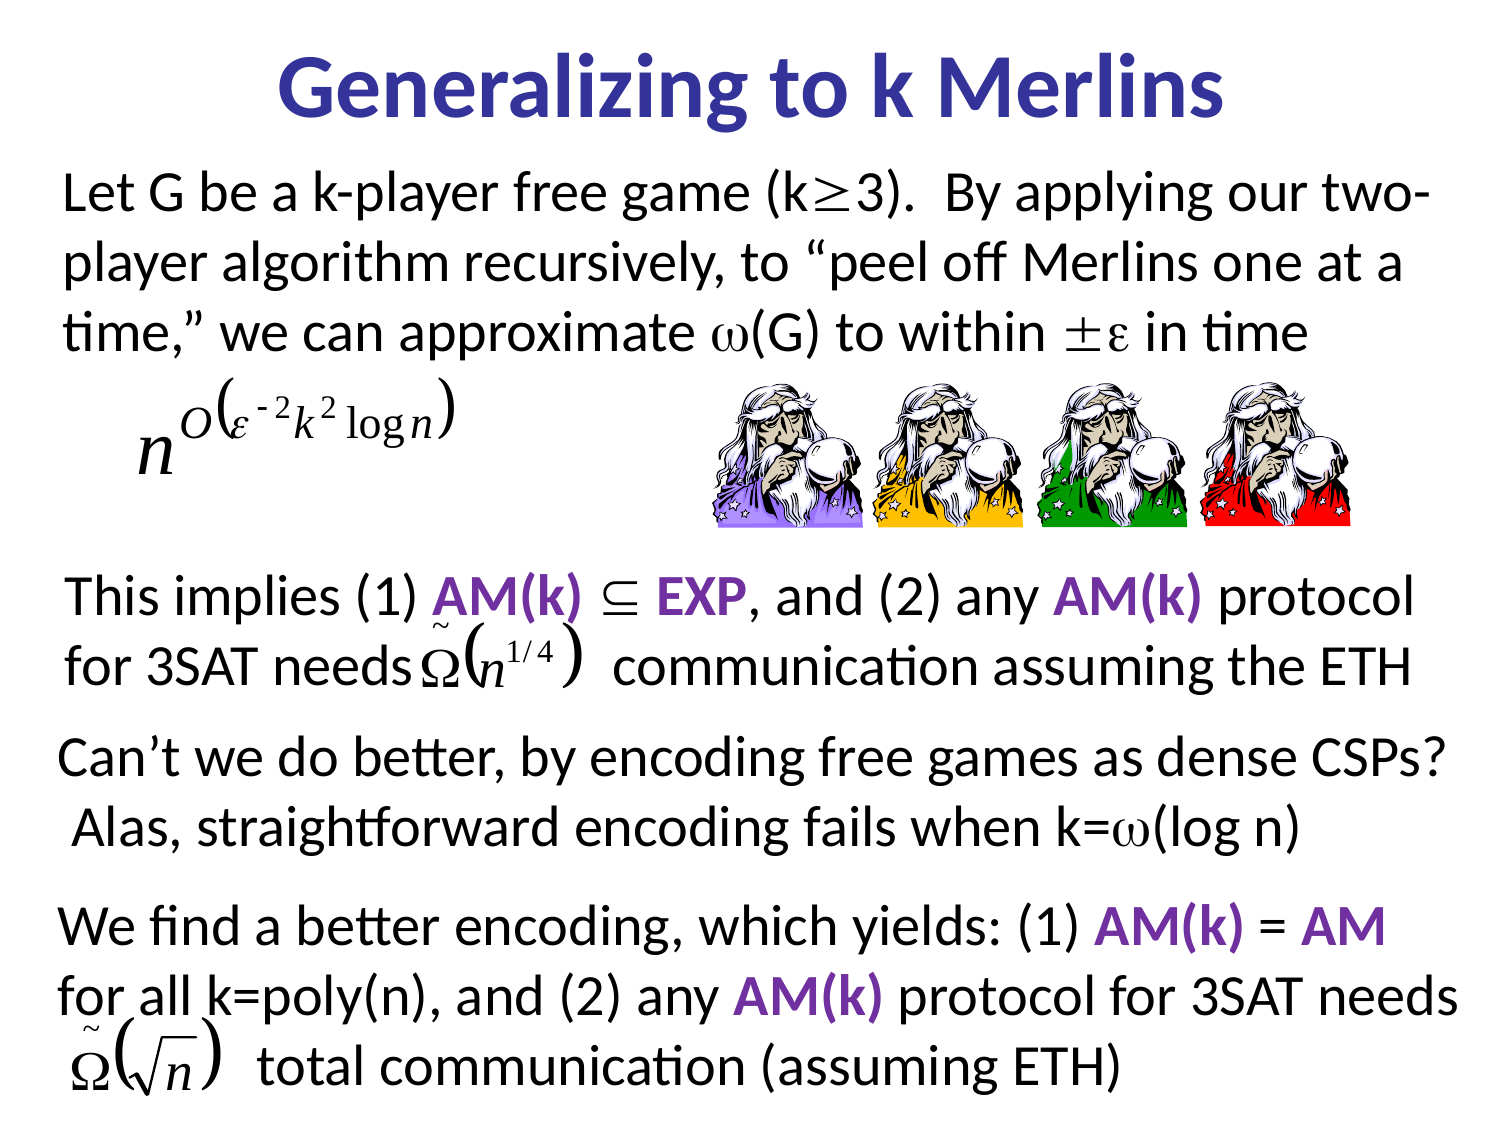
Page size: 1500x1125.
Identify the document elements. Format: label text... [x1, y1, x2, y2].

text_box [1178, 381, 1352, 528]
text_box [1036, 382, 1176, 529]
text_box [411, 598, 585, 711]
text_box This implies (1) AM(k)  EXP, and (2) any AM(k) protocol for 3Sat needs communication assuming the ETH [49, 549, 1463, 705]
text_box Let G be a k-player free game (k3). By applying our two-player algorithm recursively, to “peel off Merlins one at a time,” we can approximate (G) to within  in time [48, 145, 1461, 371]
text_box Can’t we do better, by encoding free games as dense CSPs? Alas, straightforward encoding fails when k=(log n) We find a better encoding, which yields: (1) AM(k) = AM for all k=poly(n), and (2) any AM(k) protocol for 3Sat needs total communication (assuming ETH) [43, 710, 1475, 1105]
title Generalizing to k Merlins [76, 12, 1427, 145]
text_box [871, 382, 1025, 529]
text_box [124, 375, 460, 495]
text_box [62, 1001, 221, 1114]
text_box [711, 382, 865, 530]
